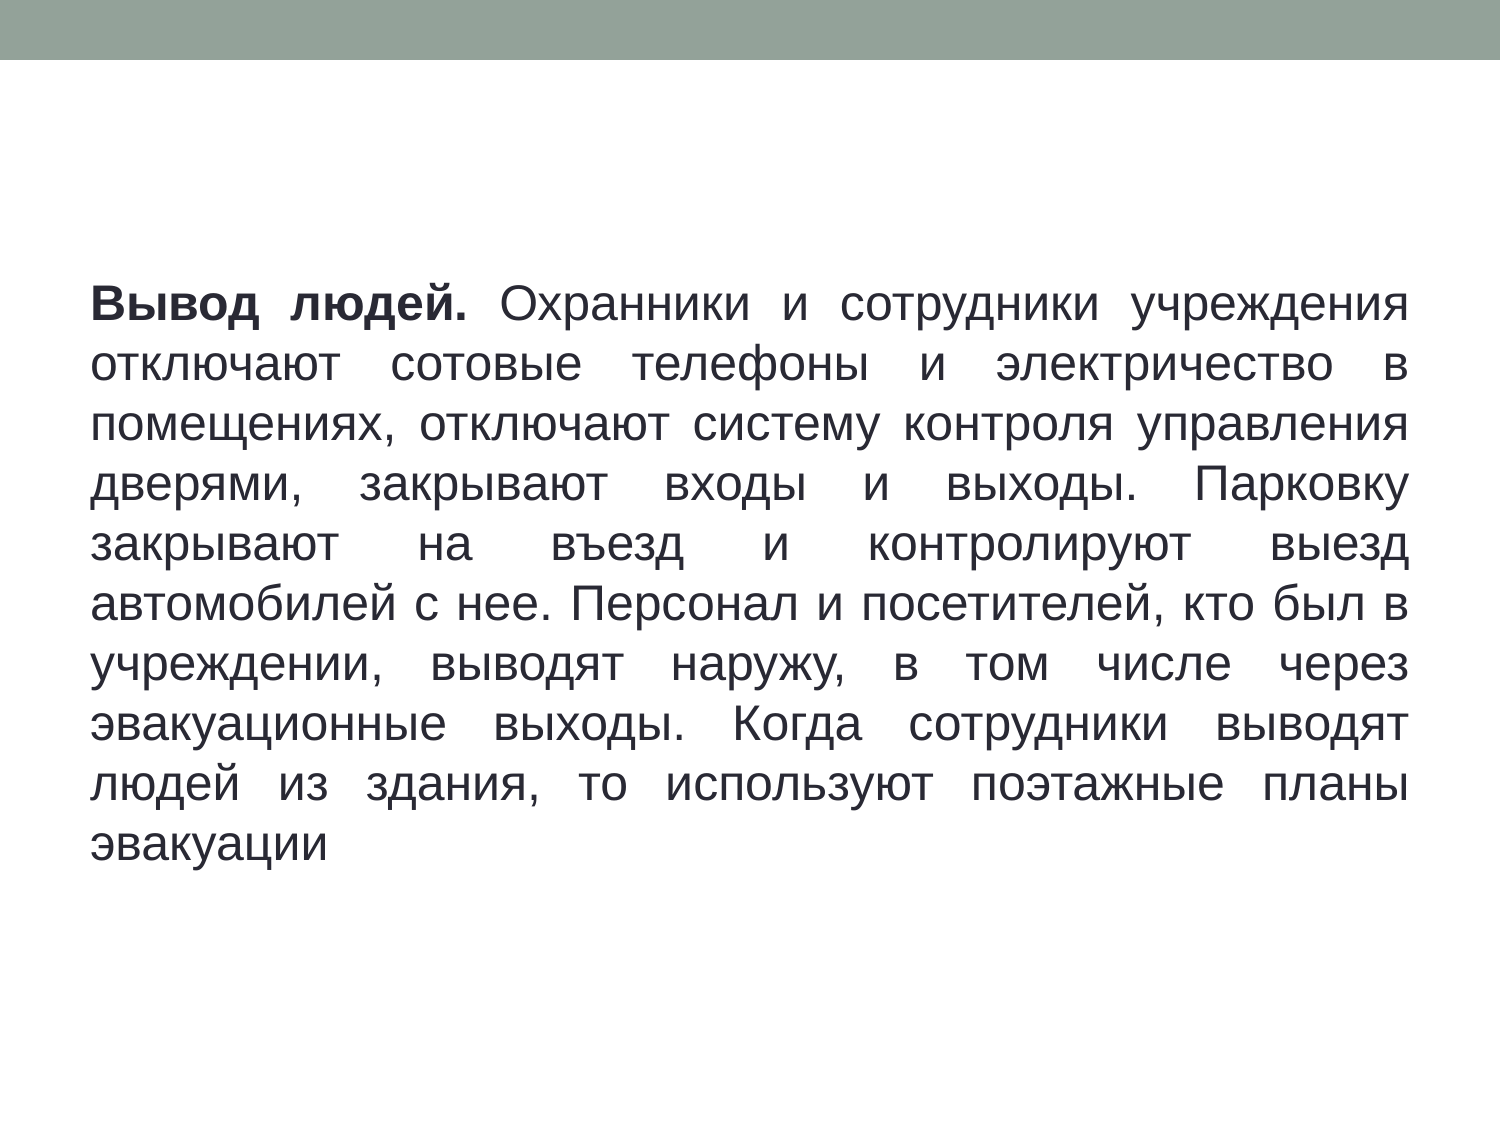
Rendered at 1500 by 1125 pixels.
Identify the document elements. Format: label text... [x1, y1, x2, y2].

list Вывод людей. Охранники и сотрудники учреждения отключают сотовые телефоны и электричество в помещениях, отключают систему контроля управления дверями, закрывают входы и выходы. Парковку закрывают на въезд и контролируют выезд автомобилей с нее. Персонал и посетителей, кто был в учреждении, выводят наружу, в том числе через эвакуационные выходы. Когда сотрудники выводят людей из здания, то используют поэтажные планы эвакуации [75, 262, 1425, 1063]
